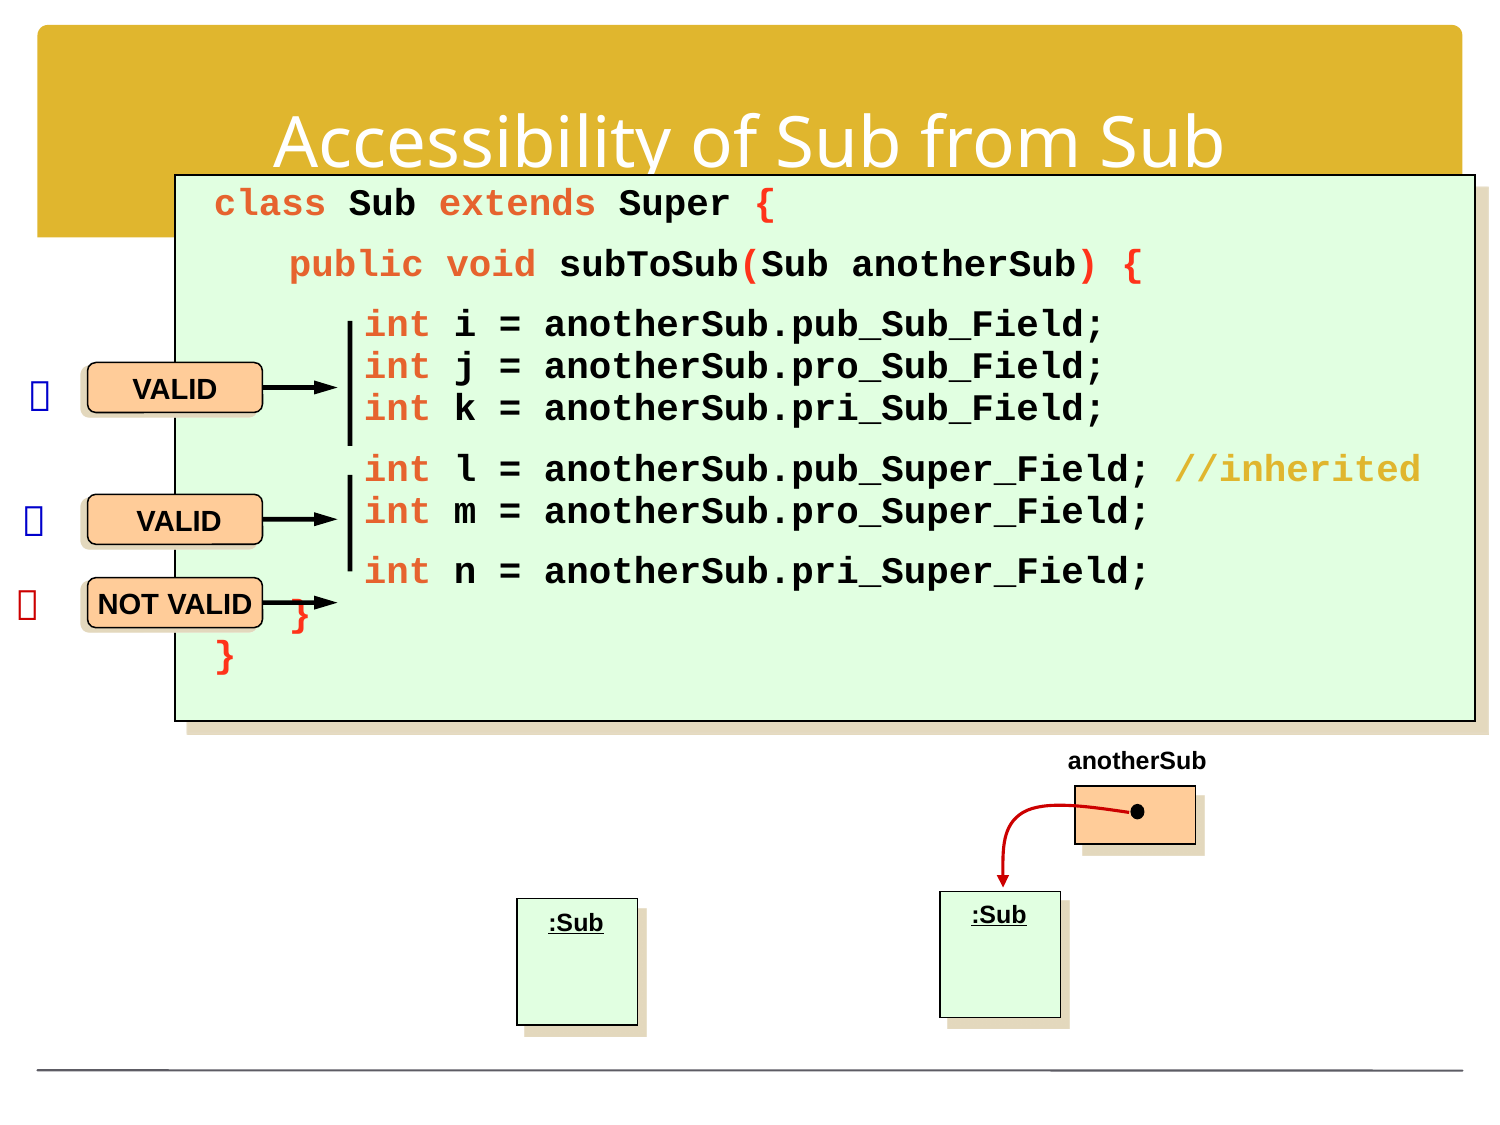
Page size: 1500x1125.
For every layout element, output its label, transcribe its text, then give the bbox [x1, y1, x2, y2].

text_box  [6, 487, 75, 545]
text_box  [0, 570, 69, 628]
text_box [514, 737, 1251, 1026]
title Accessibility of Sub from Sub [49, 44, 1451, 233]
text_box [87, 362, 338, 413]
text_box  [12, 362, 75, 403]
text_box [174, 174, 1476, 724]
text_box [87, 494, 338, 545]
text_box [87, 577, 338, 628]
